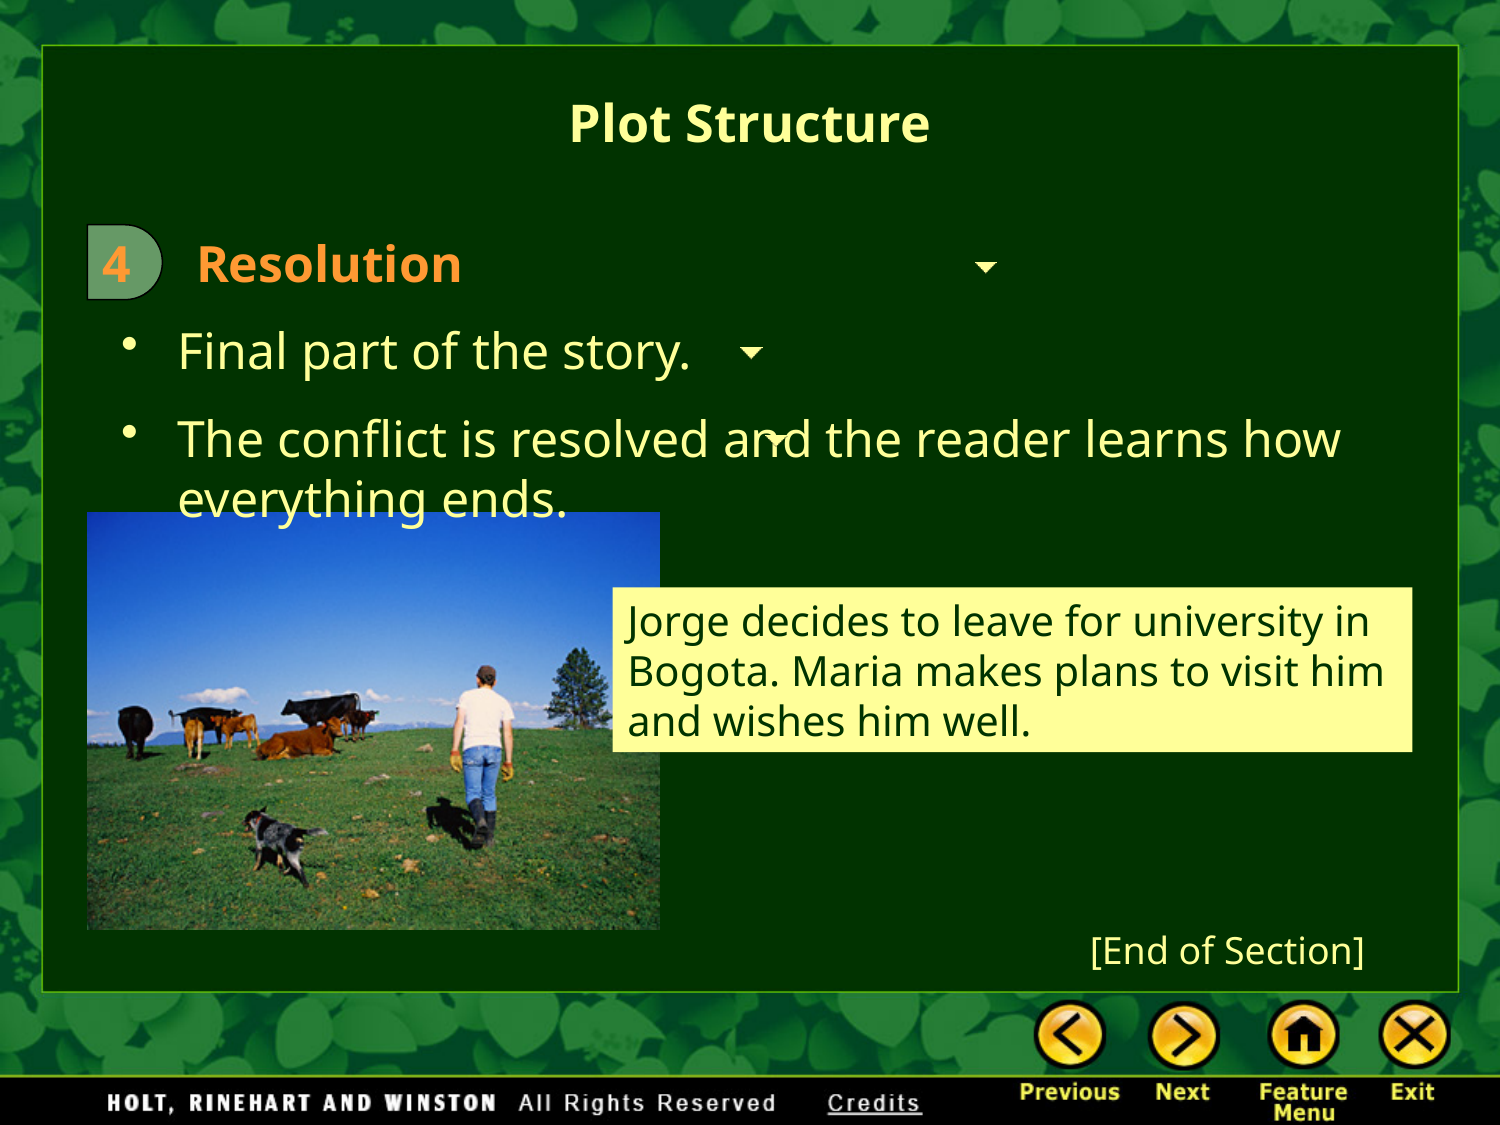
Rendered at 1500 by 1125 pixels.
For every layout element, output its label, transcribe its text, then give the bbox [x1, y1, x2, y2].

text_box 4 Resolution [87, 224, 1413, 300]
text_box Final part of the story. [87, 312, 1413, 388]
title Plot Structure [74, 56, 1426, 188]
text_box The conflict is resolved and the reader learns how everything ends. [87, 400, 1413, 535]
text_box [End of Section] [1074, 919, 1413, 980]
text_box Jorge decides to leave for university in Bogota. Maria makes plans to visit him and wishes him well. [663, 587, 1413, 753]
picture [0, 0, 1500, 1125]
